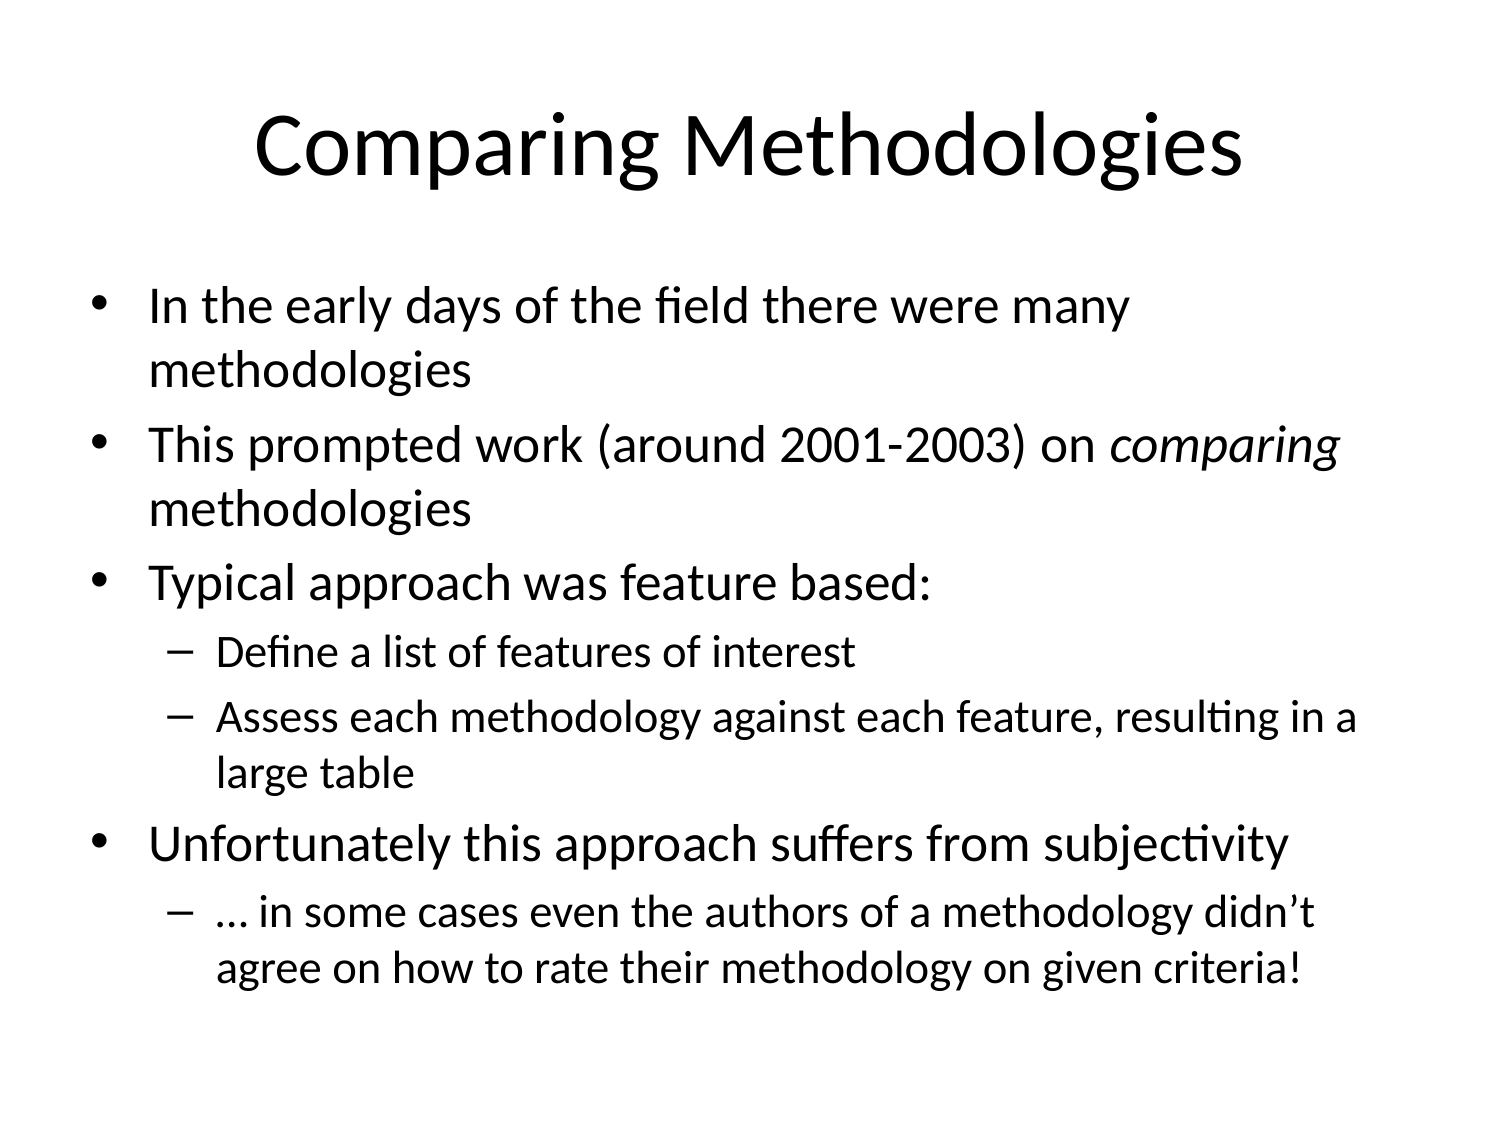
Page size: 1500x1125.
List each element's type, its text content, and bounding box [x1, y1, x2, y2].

list In the early days of the field there were many methodologies This prompted work (around 2001-2003) on comparing methodologies Typical approach was feature based: Define a list of features of interest Assess each methodology against each feature, resulting in a large table Unfortunately this approach suffers from subjectivity … in some cases even the authors of a methodology didn’t agree on how to rate their methodology on given criteria! [75, 262, 1425, 1005]
title Comparing Methodologies [75, 45, 1425, 233]
